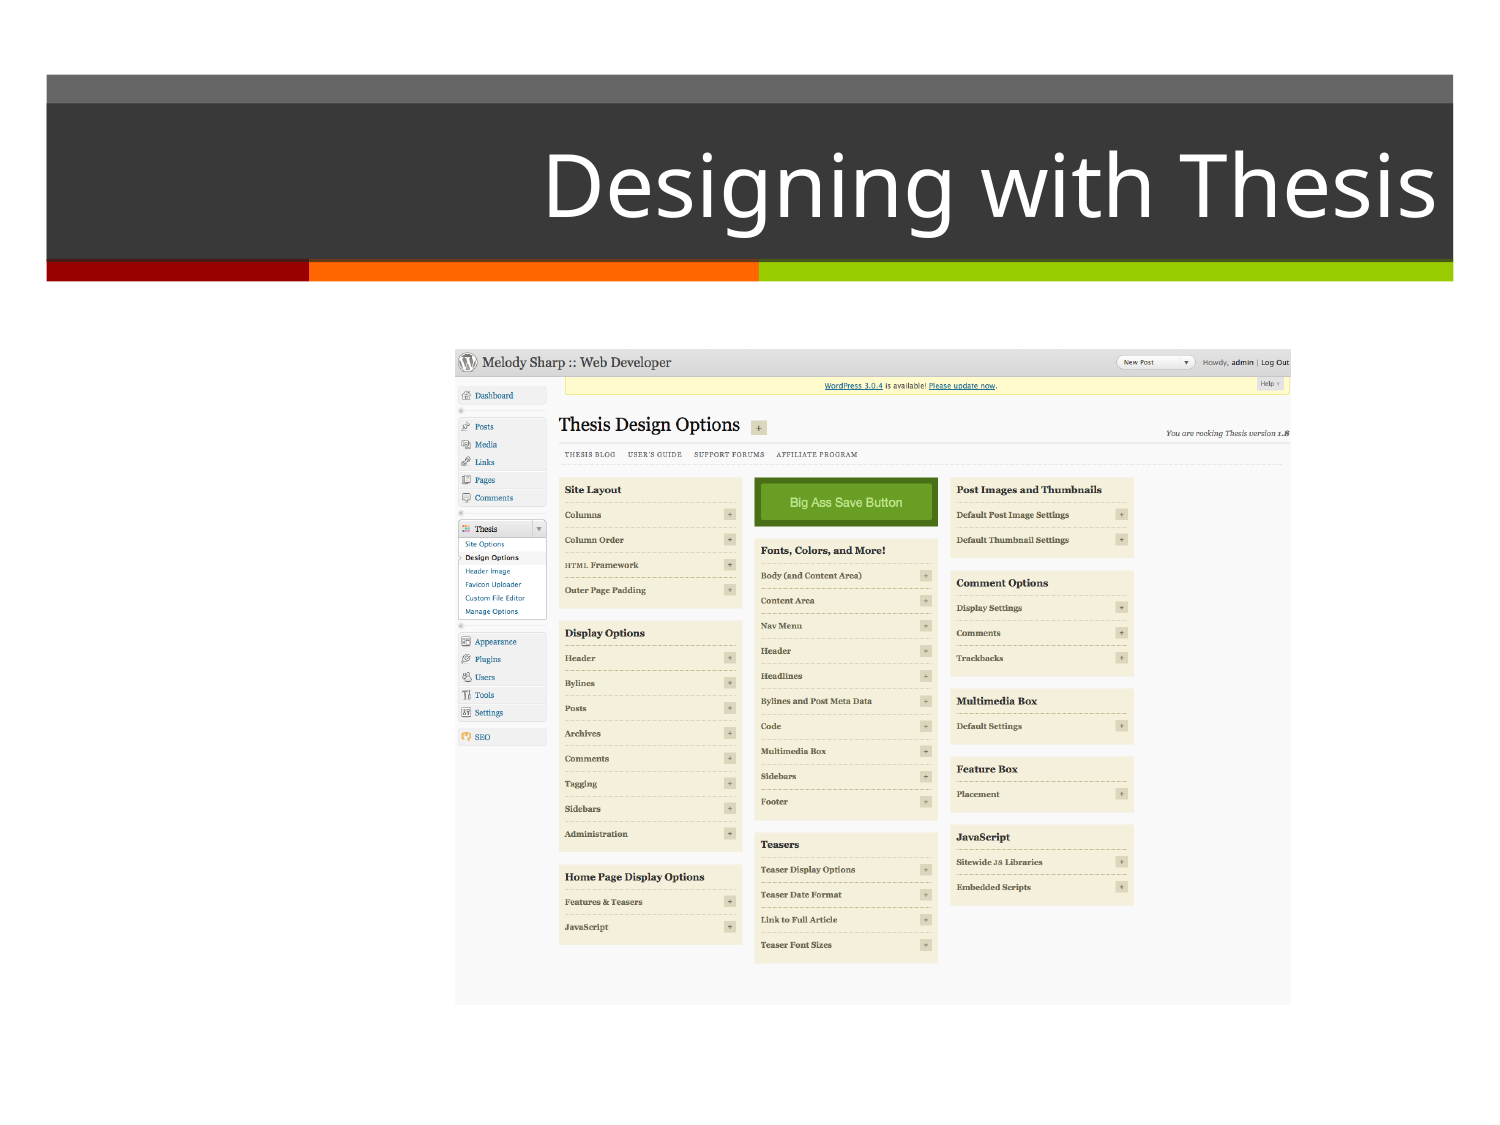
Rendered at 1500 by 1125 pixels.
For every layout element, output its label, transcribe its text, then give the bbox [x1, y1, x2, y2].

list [291, 349, 1454, 1006]
title Designing with Thesis [46, 103, 1454, 263]
